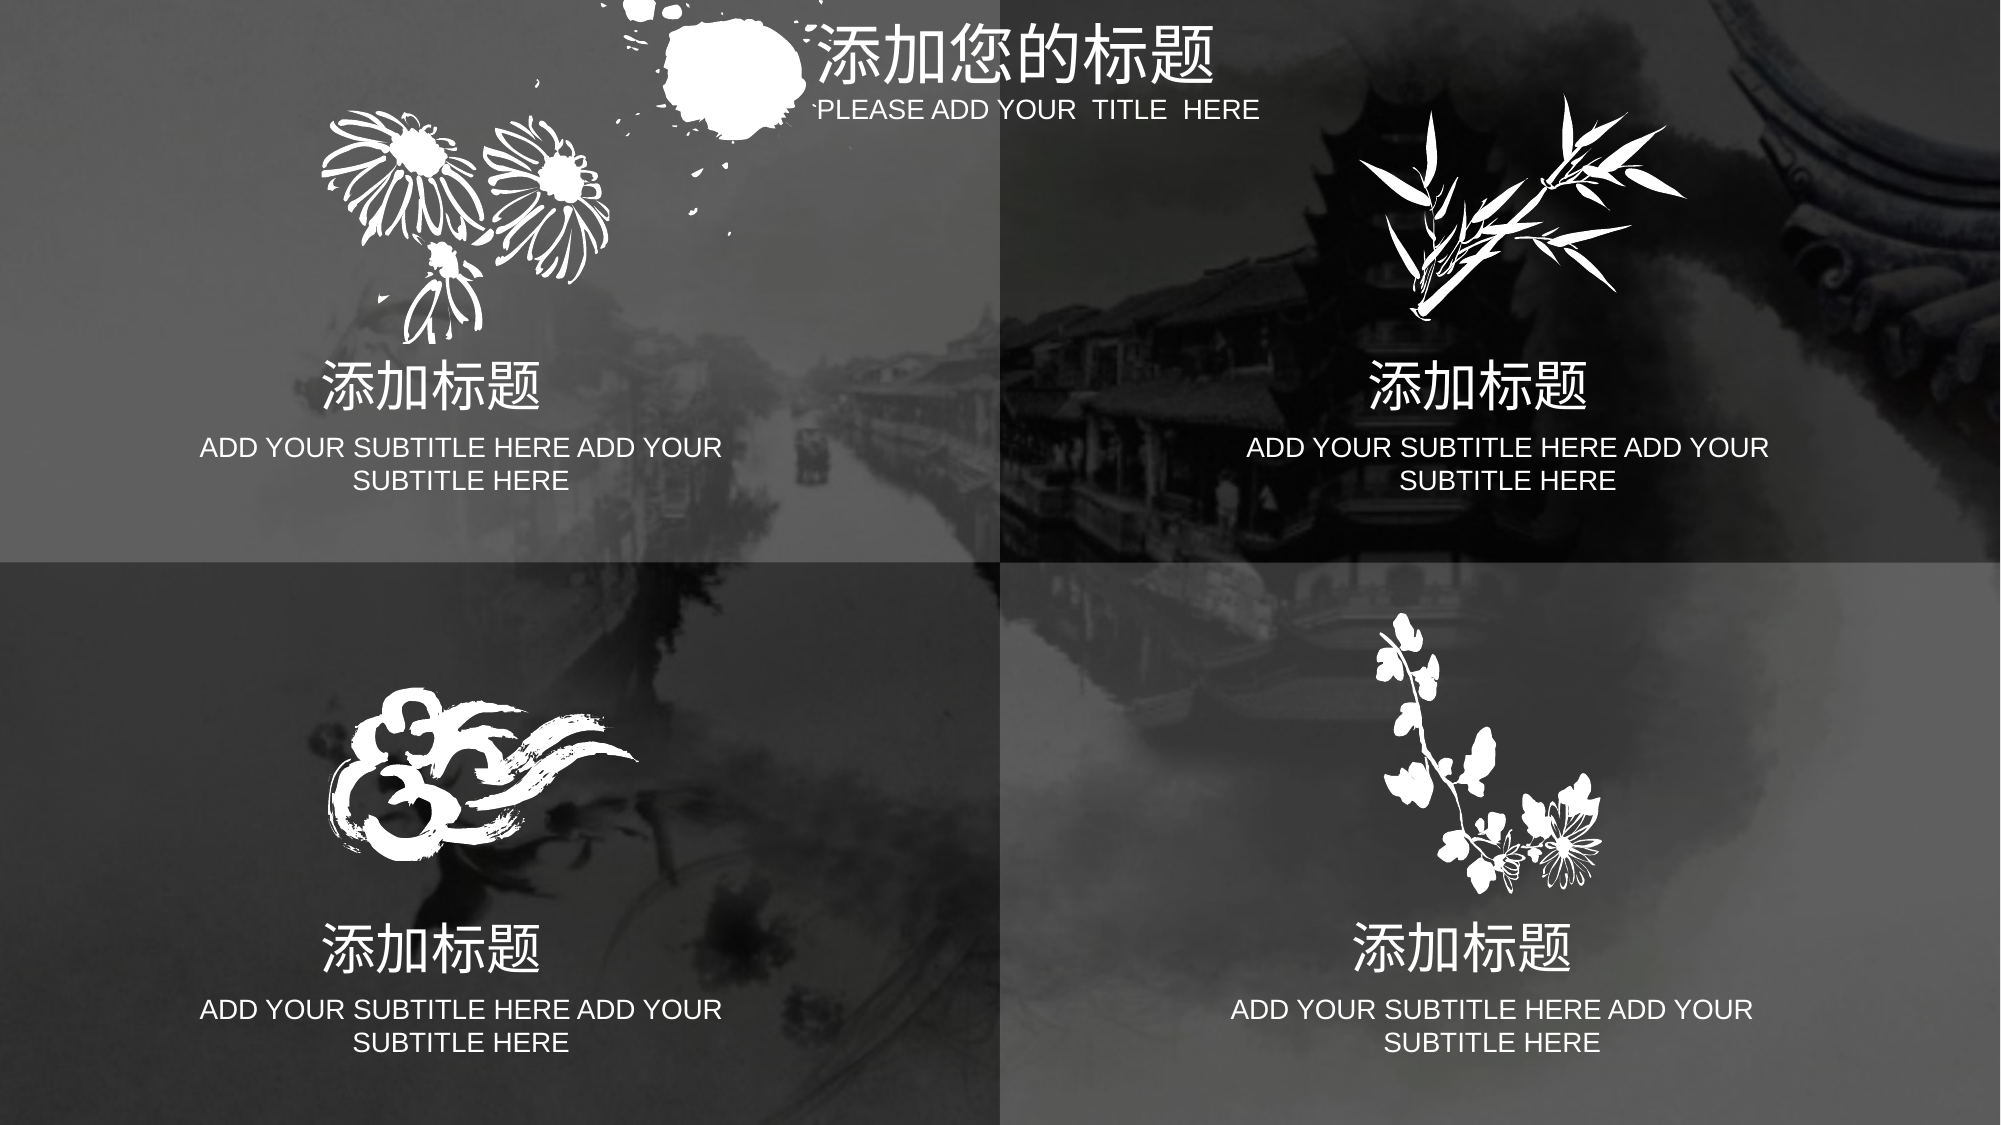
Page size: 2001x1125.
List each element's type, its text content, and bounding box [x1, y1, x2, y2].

text_box ADD YOUR SUBTITLE HERE ADD YOUR SUBTITLE HERE [1156, 983, 1829, 1066]
picture [1374, 612, 1603, 896]
text_box 添加标题 [305, 906, 558, 984]
text_box 添加标题 [1352, 343, 1605, 421]
picture [321, 77, 610, 344]
text_box [0, 0, 1000, 563]
picture [1000, 0, 2001, 1125]
text_box 添加标题 [1336, 905, 1589, 983]
text_box ADD YOUR SUBTITLE HERE ADD YOUR SUBTITLE HERE [125, 984, 797, 1066]
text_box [600, 0, 1473, 236]
text_box ADD YOUR SUBTITLE HERE ADD YOUR SUBTITLE HERE [1171, 421, 1844, 504]
text_box [999, 562, 2000, 1125]
picture [0, 563, 999, 1125]
text_box 添加标题 [305, 343, 558, 421]
text_box ADD YOUR SUBTITLE HERE ADD YOUR SUBTITLE HERE [125, 421, 797, 504]
